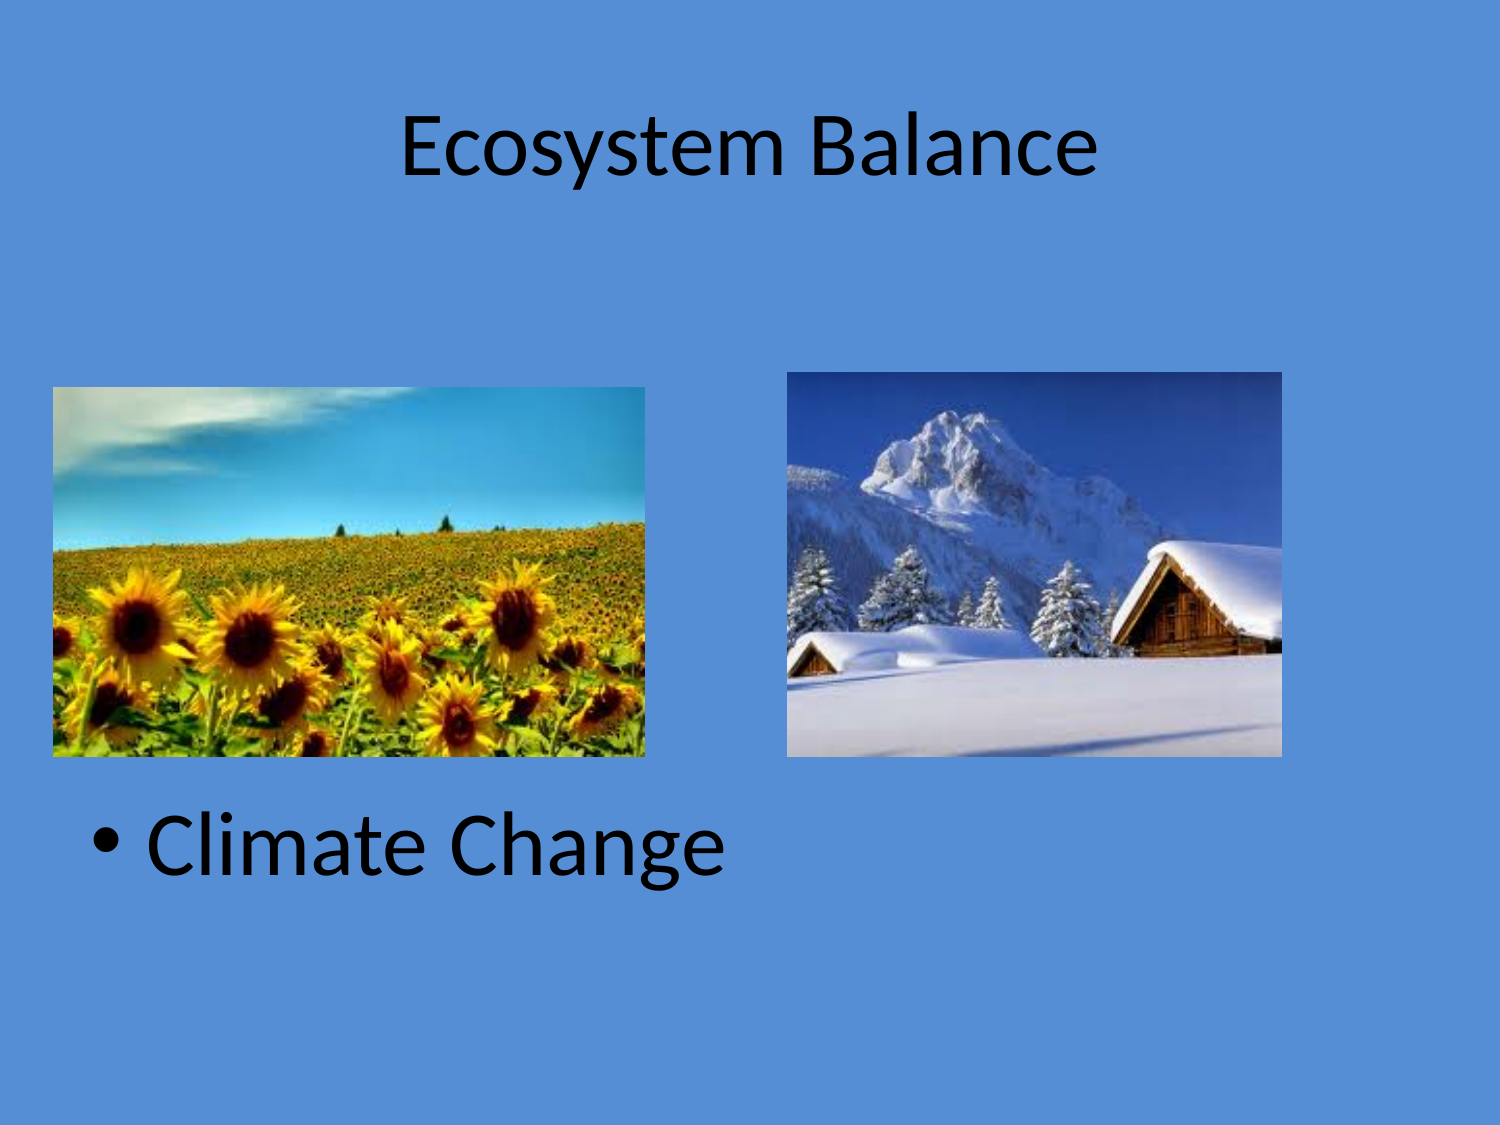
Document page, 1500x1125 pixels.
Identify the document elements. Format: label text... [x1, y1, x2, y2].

list Climate Change [75, 262, 1425, 1005]
picture [52, 387, 646, 757]
title Ecosystem Balance [75, 45, 1425, 233]
picture [787, 372, 1282, 757]
